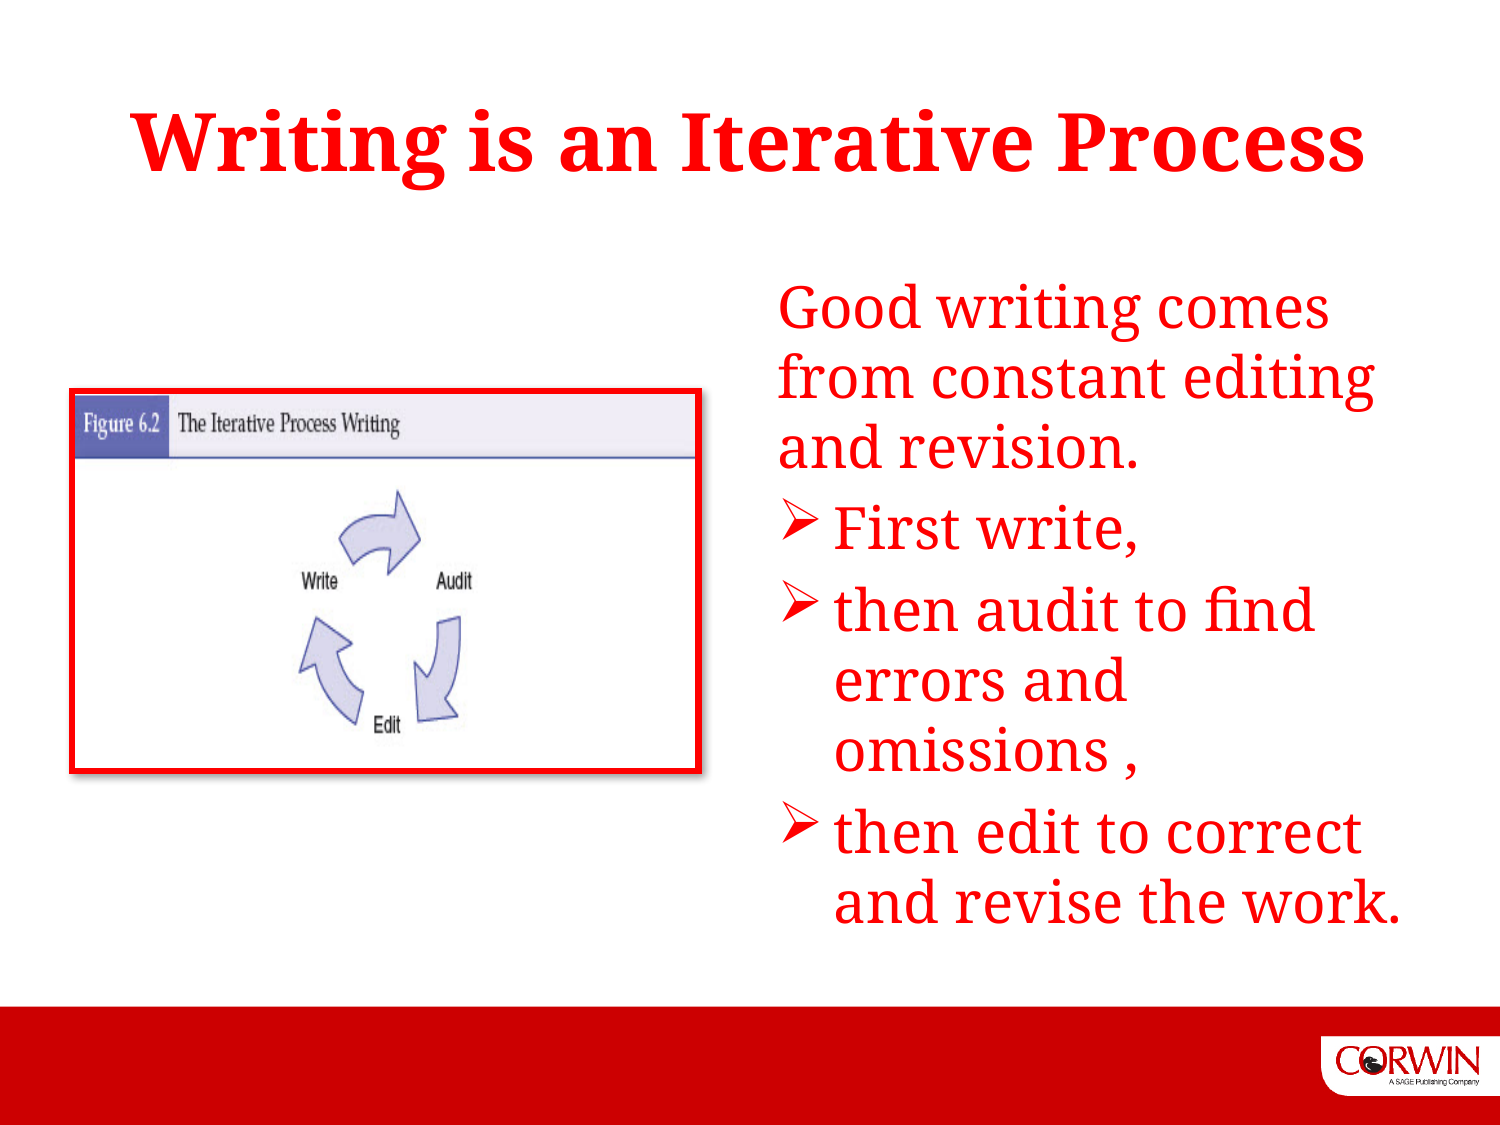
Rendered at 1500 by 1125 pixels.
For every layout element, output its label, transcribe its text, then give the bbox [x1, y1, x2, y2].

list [74, 393, 696, 769]
list Good writing comes from constant editing and revision. First write, then audit to find errors and omissions , then edit to correct and revise the work. [762, 262, 1425, 1005]
title Writing is an Iterative Process [75, 45, 1425, 233]
picture [0, 0, 1500, 1125]
